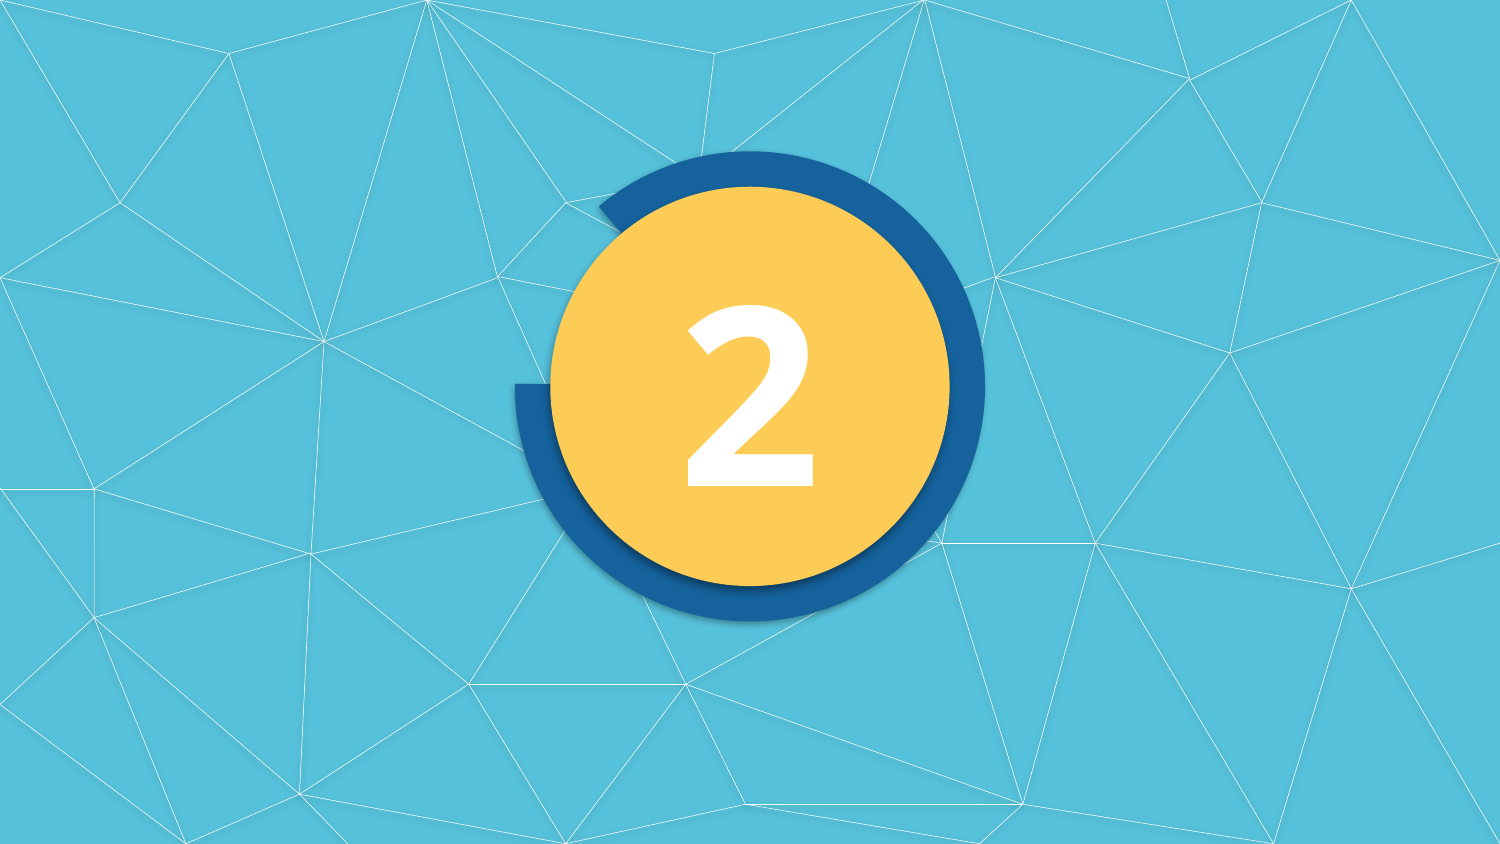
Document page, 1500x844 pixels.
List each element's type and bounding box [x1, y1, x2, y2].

text_box [514, 151, 986, 622]
text_box [0, 0, 1500, 844]
